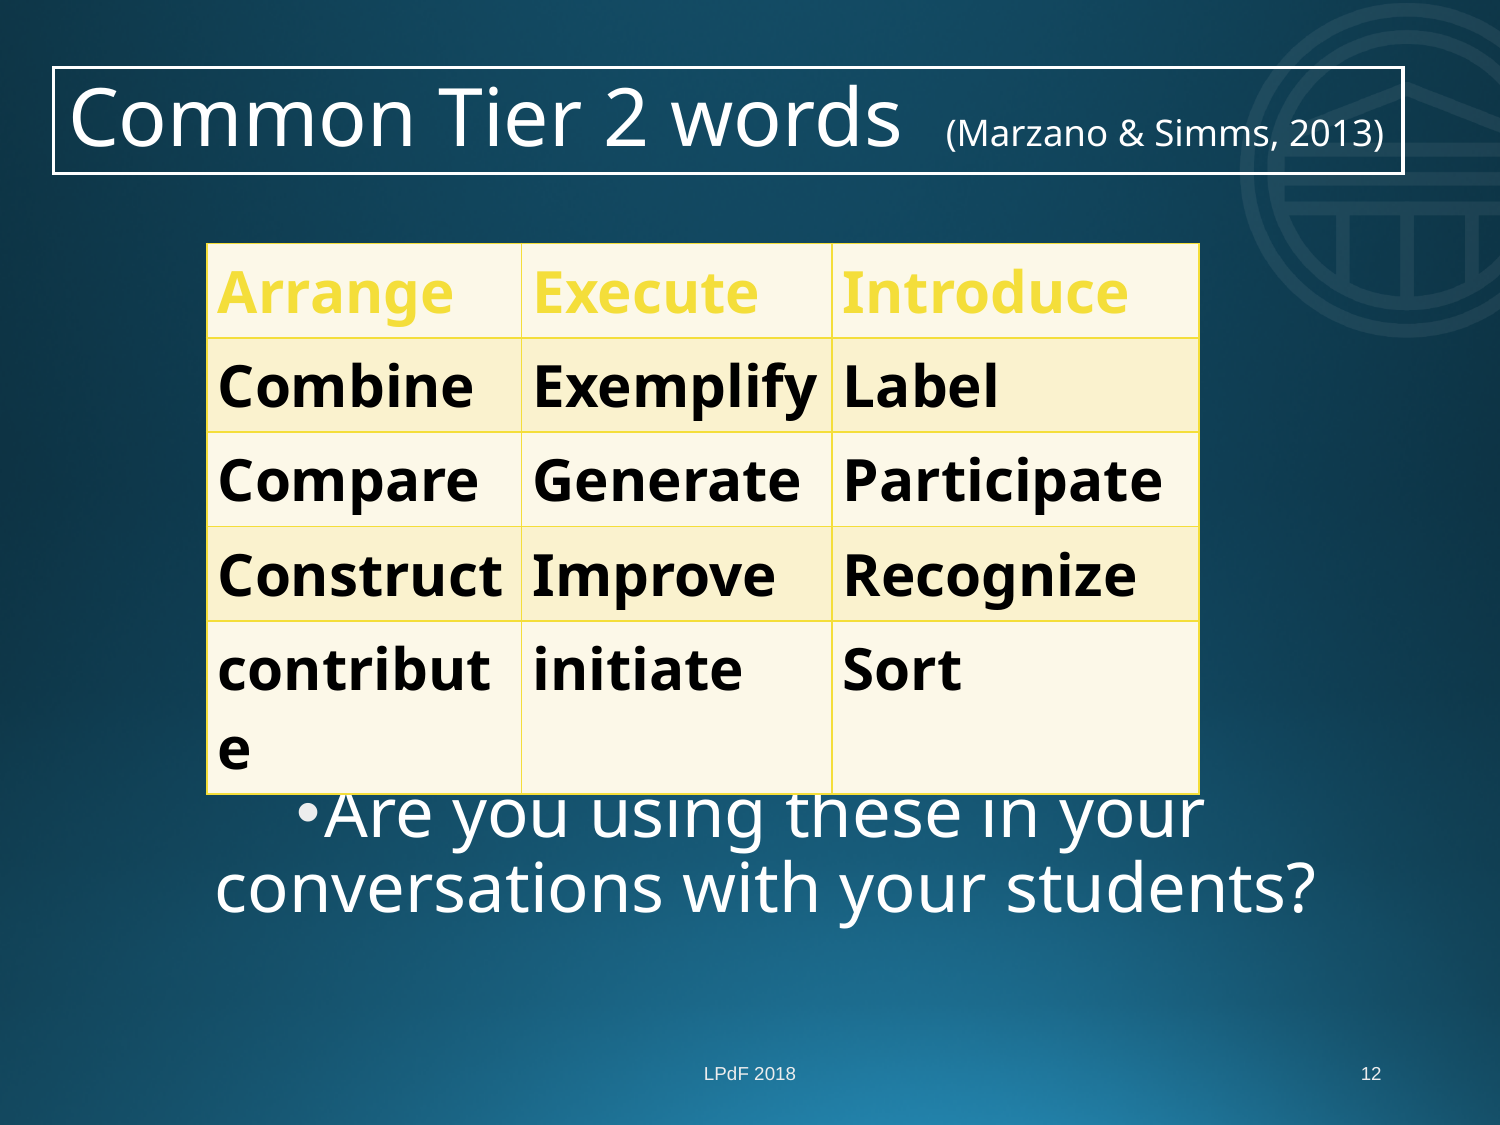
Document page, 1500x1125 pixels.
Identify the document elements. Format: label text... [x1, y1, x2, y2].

table_cell Sort [833, 622, 1198, 793]
table_cell Participate [833, 433, 1198, 526]
footer LPdF 2018 [496, 1042, 1004, 1103]
slide_number 12 [1059, 1042, 1397, 1103]
table_cell Combine [208, 339, 521, 431]
table_cell contribute [208, 622, 521, 793]
table_cell Recognize [833, 527, 1198, 620]
table_cell Improve [522, 527, 831, 620]
table_cell Generate [522, 433, 831, 526]
picture [0, 0, 1500, 1125]
table_cell Label [833, 339, 1198, 431]
table_cell Construct [208, 527, 521, 620]
table_header Arrange [208, 244, 521, 337]
table_header Introduce [833, 244, 1198, 337]
table_cell Exemplify [522, 339, 831, 431]
list Are you using these in your conversations with your students? [76, 208, 1427, 1000]
title Common Tier 2 words (Marzano & Simms, 2013) [52, 66, 1405, 175]
table_cell initiate [522, 622, 831, 793]
table_header Execute [522, 244, 831, 337]
table_cell Compare [208, 433, 521, 526]
